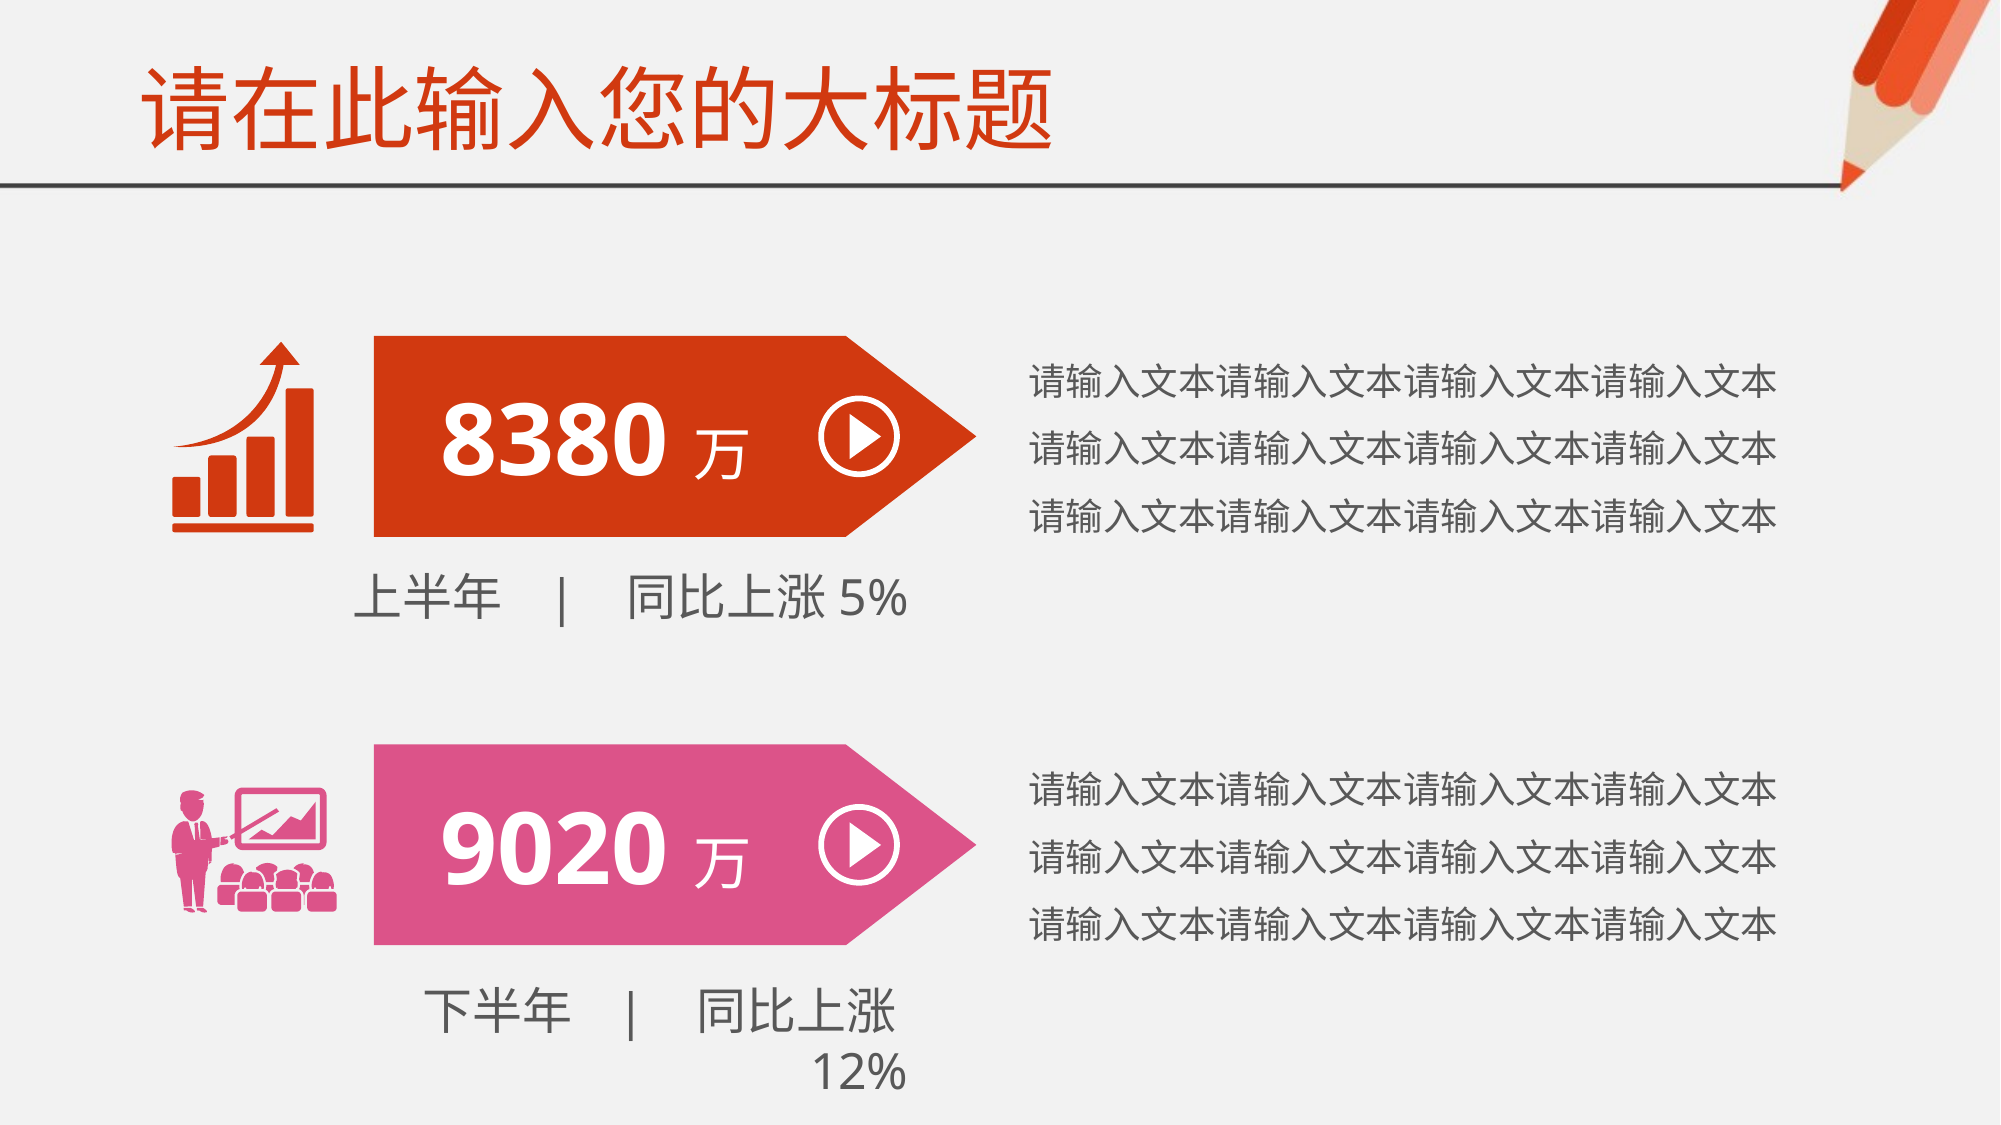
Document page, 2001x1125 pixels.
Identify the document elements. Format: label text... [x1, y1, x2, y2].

text_box [229, 787, 327, 851]
text_box [208, 455, 237, 517]
text_box [246, 436, 275, 517]
text_box [372, 334, 979, 538]
text_box 上半年 | 同比上涨5% [313, 558, 924, 634]
text_box [307, 891, 337, 912]
text_box 下半年 | 同比上涨12% [313, 972, 924, 1108]
text_box [237, 891, 267, 912]
text_box 8380万 [373, 368, 819, 503]
text_box [819, 394, 901, 479]
text_box [819, 803, 901, 887]
text_box [285, 388, 314, 517]
text_box [172, 523, 314, 533]
text_box [171, 790, 229, 913]
text_box [172, 476, 201, 517]
text_box [173, 341, 300, 448]
text_box 9020万 [373, 776, 819, 912]
text_box 请输入文本请输入文本请输入文本请输入文本请输入文本请输入文本请输入文本请输入文本请输入文本请输入文本请输入文本请输入文本 [1012, 312, 1829, 561]
text_box [372, 743, 979, 947]
title 请在此输入您的大标题 [123, 17, 1876, 172]
text_box [217, 884, 240, 905]
picture [0, 0, 2000, 1125]
text_box [220, 862, 334, 894]
text_box 请输入文本请输入文本请输入文本请输入文本请输入文本请输入文本请输入文本请输入文本请输入文本请输入文本请输入文本请输入文本 [1012, 720, 1829, 969]
text_box [271, 884, 310, 912]
